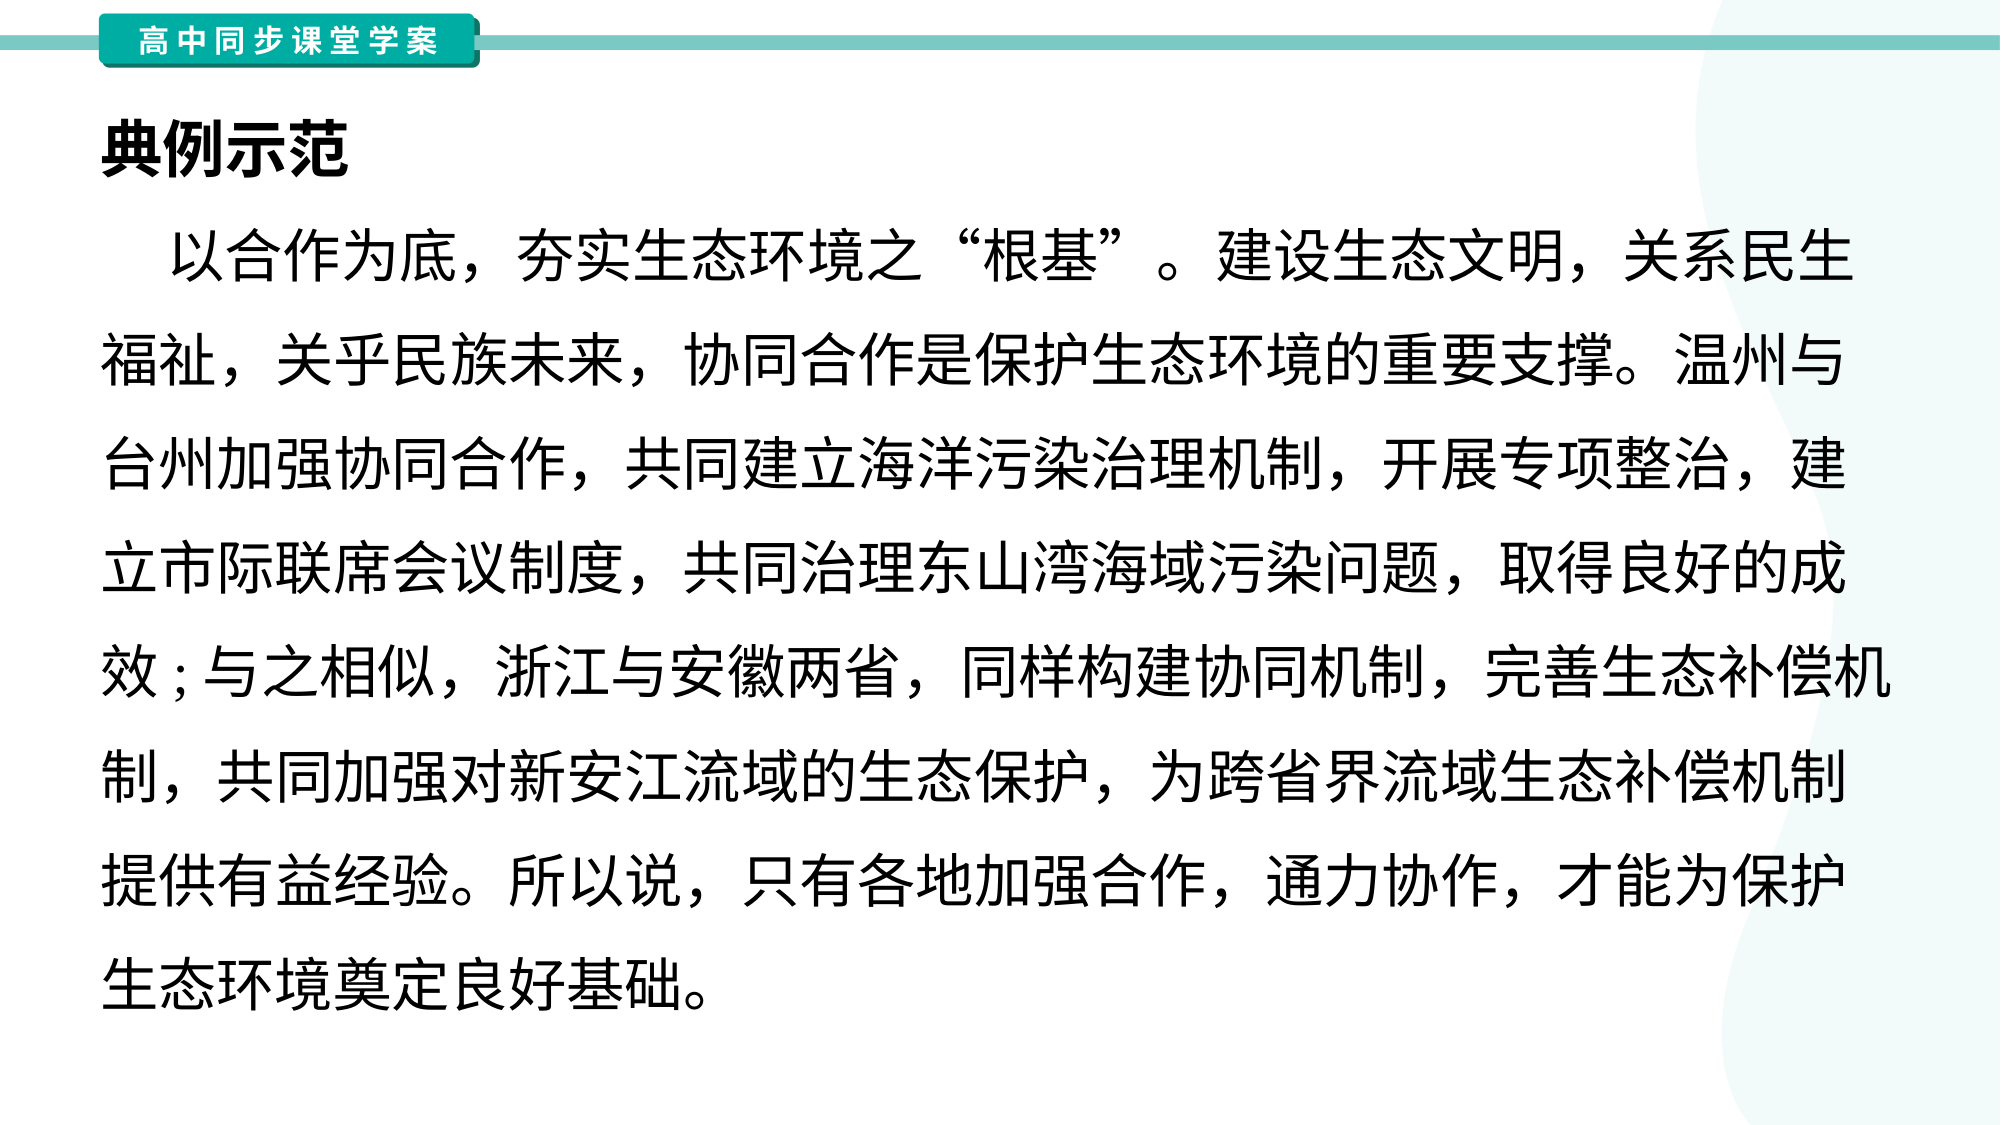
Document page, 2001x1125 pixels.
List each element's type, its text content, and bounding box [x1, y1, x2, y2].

picture [0, 0, 2000, 1125]
text_box 典例示范 [100, 76, 1899, 184]
text_box 以合作为底，夯实生态环境之“根基”。建设生态文明，关系民生 福祉，关乎民族未来，协同合作是保护生态环境的重要支撑。温州与 台州加强协同合作，共同建立海洋污染治理机制，开展专项整治，建 立市际联席会议制度，共同治理东山湾海域污染问题，取得良好的成 效;与之相似，浙江与安徽两省，同样构建协同机制，完善生态补偿机 制，共同加强对新安江流域的生态保护，为跨省界流域生态补偿机制 提供有益经验。所以说，只有各地加强合作，通力协作，才能为保护 生态环境奠定良好基础。 [100, 184, 1899, 1019]
